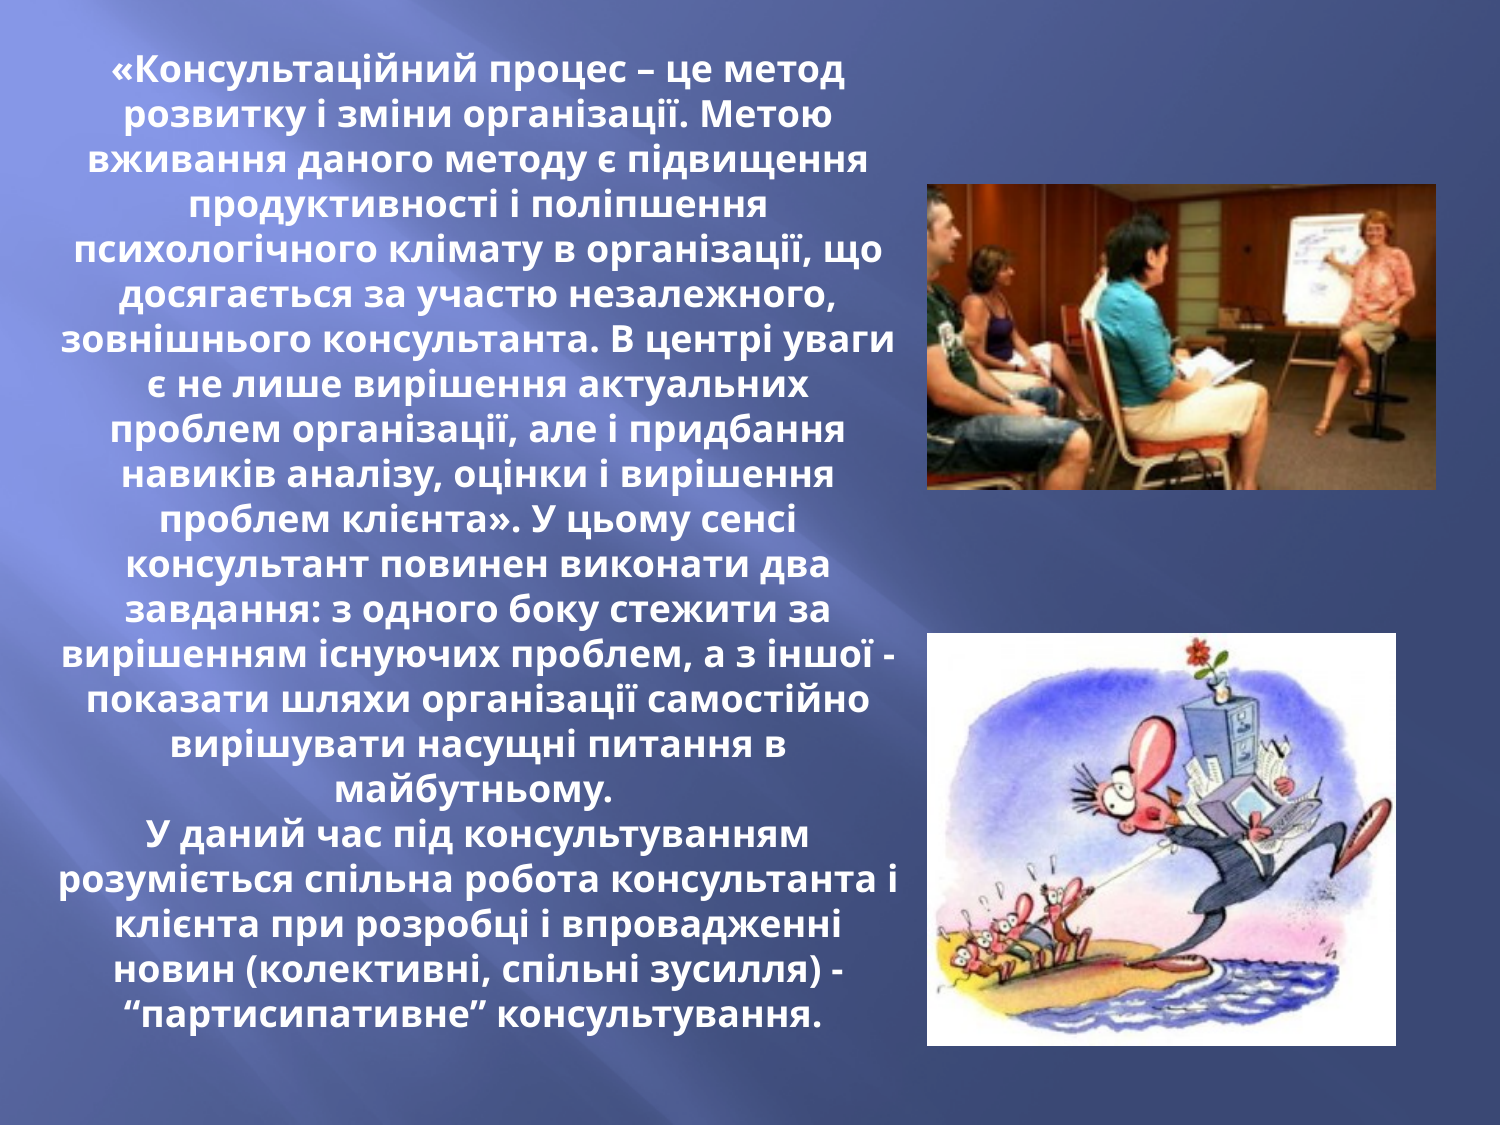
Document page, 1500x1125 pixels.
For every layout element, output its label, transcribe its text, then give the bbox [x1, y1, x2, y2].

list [926, 184, 1436, 491]
title «Консультаційний процес – це метод розвитку і зміни організації. Метою вживання даного методу є підвищення продуктивності і поліпшення психологічного клімату в організації, що досягається за участю незалежного, зовнішнього консультанта. В центрі уваги є не лише вирішення актуальних проблем організації, але і придбання навиків аналізу, оцінки і вирішення проблем клієнта». У цьому сенсі консультант повинен виконати два завдання: з одного боку стежити за вирішенням існуючих проблем, а з іншої - показати шляхи організації самостійно вирішувати насущні питання в майбутньому. У даний час під консультуванням розуміється спільна робота консультанта і клієнта при розробці і впровадженні новин (колективні, спільні зусилля) - “партисипативне” консультування. [41, 19, 916, 1106]
picture [926, 633, 1397, 1047]
